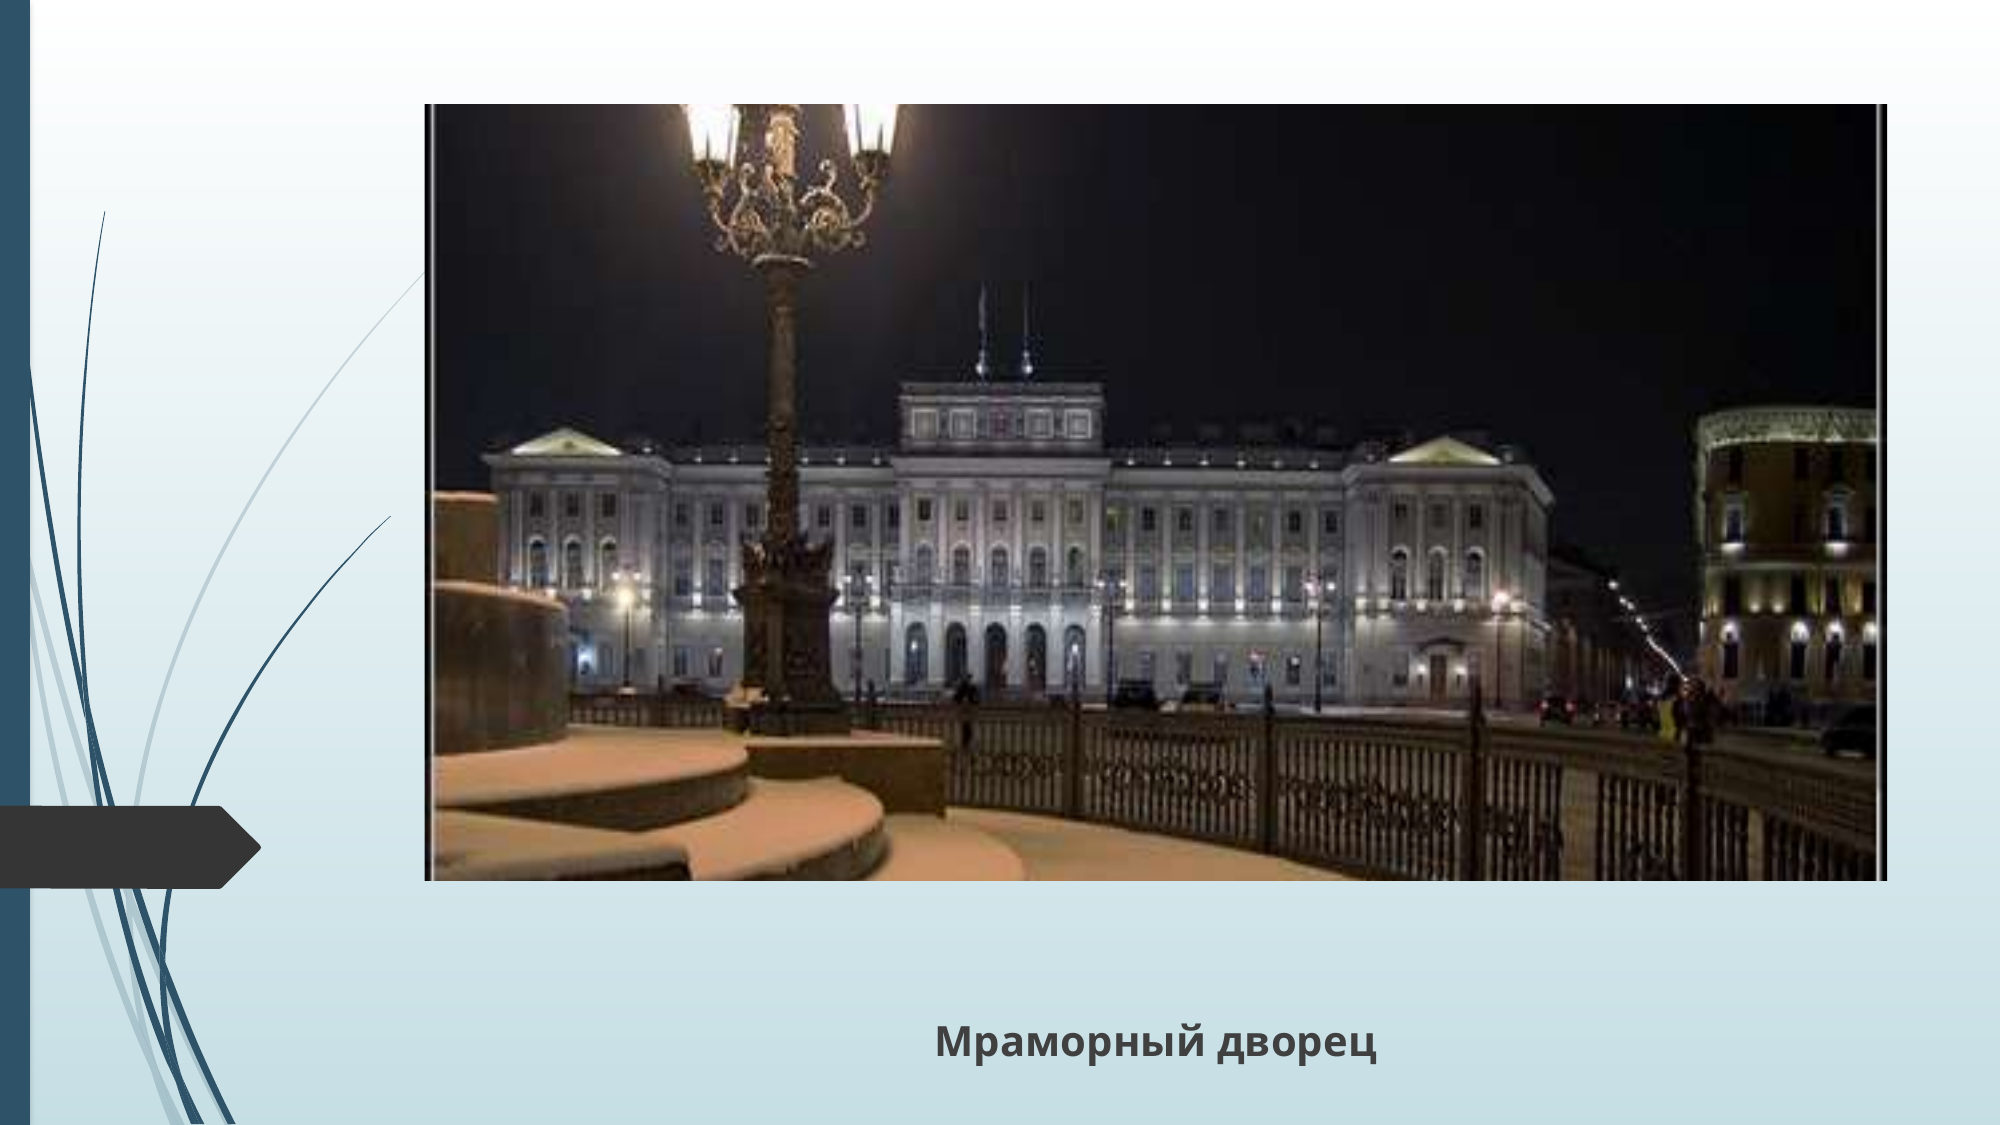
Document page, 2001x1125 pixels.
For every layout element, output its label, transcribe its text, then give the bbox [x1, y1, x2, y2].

picture [424, 103, 1888, 881]
list Мраморный дворец [424, 1007, 1888, 1093]
